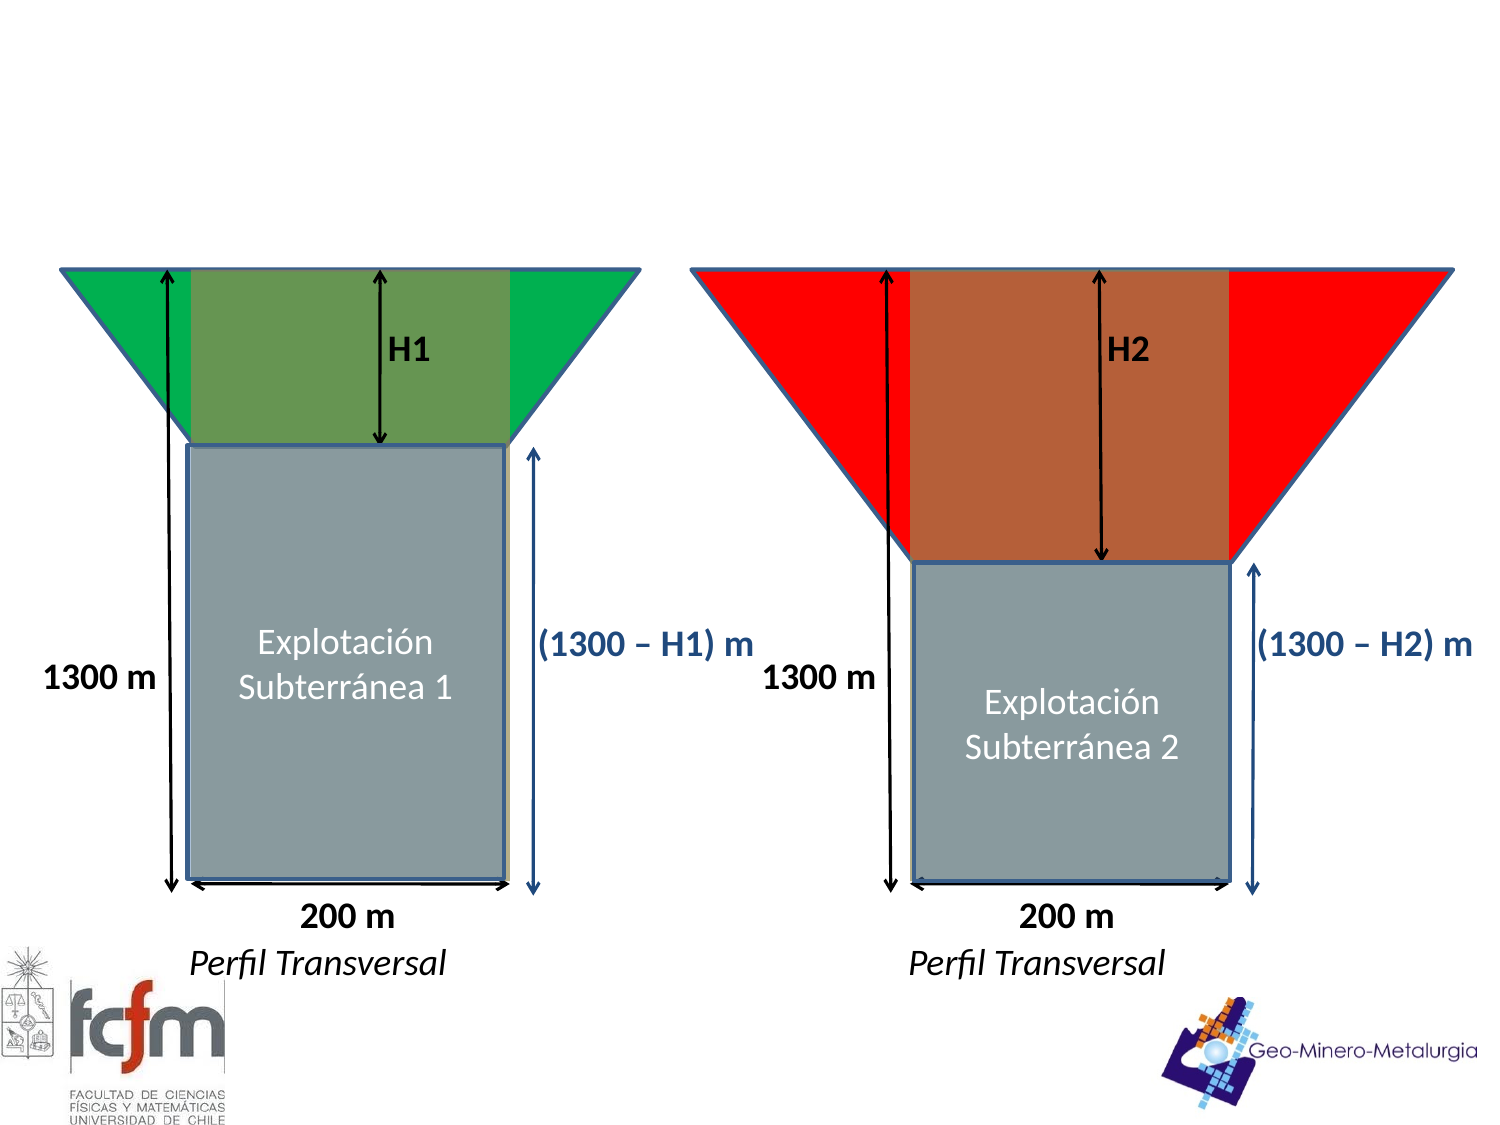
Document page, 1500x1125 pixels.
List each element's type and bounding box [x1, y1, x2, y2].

picture [0, 992, 225, 1125]
picture [1151, 997, 1477, 1125]
text_box [636, 269, 1500, 992]
text_box [0, 269, 634, 992]
